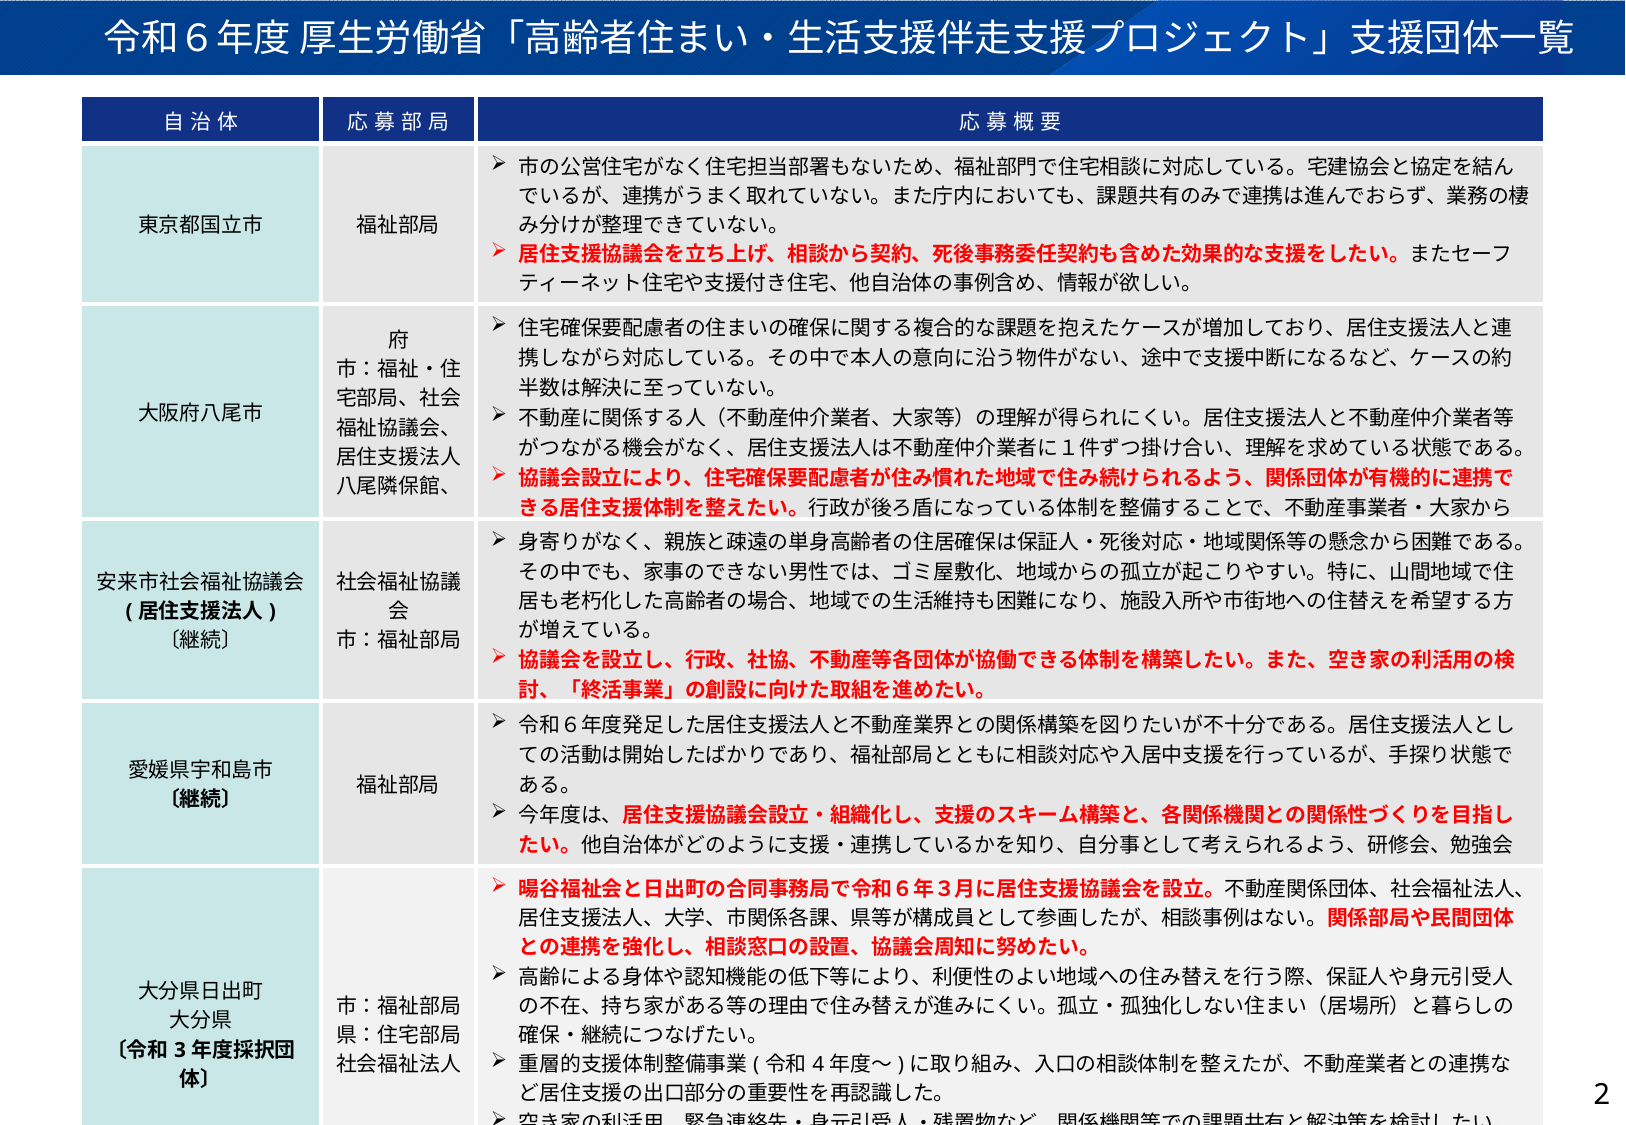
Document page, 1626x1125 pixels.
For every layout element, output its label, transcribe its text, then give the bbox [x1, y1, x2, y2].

table_cell 市の公営住宅がなく住宅担当部署もないため、福祉部門で住宅相談に対応している。宅建協会と協定を結んでいるが、連携がうまく取れていない。また庁内においても、課題共有のみで連携は進んでおらず、業務の棲み分けが整理できていない。 居住支援協議会を立ち上げ、相談から契約、死後事務委任契約も含めた効果的な支援をしたい。またセーフティーネット住宅や支援付き住宅、他自治体の事例含め、情報が欲しい。 [478, 146, 1543, 302]
table_cell 大阪府八尾市 [82, 306, 319, 517]
text_box [1564, 0, 1625, 76]
table_cell 令和６年度発足した居住支援法人と不動産業界との関係構築を図りたいが不十分である。居住支援法人としての活動は開始したばかりであり、福祉部局とともに相談対応や入居中支援を行っているが、手探り状態である。 今年度は、居住支援協議会設立・組織化し、支援のスキーム構築と、各関係機関との関係性づくりを目指したい。他自治体がどのように支援・連携しているかを知り、自分事として考えられるよう、研修会、勉強会を実施したい。 [478, 703, 1543, 864]
table_cell 住宅確保要配慮者の住まいの確保に関する複合的な課題を抱えたケースが増加しており、居住支援法人と連携しながら対応している。その中で本人の意向に沿う物件がない、途中で支援中断になるなど、ケースの約半数は解決に至っていない。 不動産に関係する人（不動産仲介業者、大家等）の理解が得られにくい。居住支援法人と不動産仲介業者等がつながる機会がなく、居住支援法人は不動産仲介業者に１件ずつ掛け合い、理解を求めている状態である。 協議会設立により、住宅確保要配慮者が住み慣れた地域で住み続けられるよう、関係団体が有機的に連携できる居住支援体制を整えたい。行政が後ろ盾になっている体制を整備することで、不動産事業者・大家からの居住支援事業への理解を得られるようにしたい。 [478, 306, 1543, 517]
text_box [1046, 67, 1564, 76]
table_cell 市：福祉部局 県：住宅部局 社会福祉法人 [323, 868, 474, 1125]
table_cell 暘谷福祉会と日出町の合同事務局で令和６年３月に居住支援協議会を設立。不動産関係団体、社会福祉法人、居住支援法人、大学、市関係各課、県等が構成員として参画したが、相談事例はない。関係部局や民間団体との連携を強化し、相談窓口の設置、協議会周知に努めたい。 高齢による身体や認知機能の低下等により、利便性のよい地域への住み替えを行う際、保証人や身元引受人の不在、持ち家がある等の理由で住み替えが進みにくい。孤立・孤独化しない住まい（居場所）と暮らしの確保・継続につなげたい。 重層的支援体制整備事業(令和4年度～)に取り組み、入口の相談体制を整えたが、不動産業者との連携など居住支援の出口部分の重要性を再認識した。 空き家の利活用、緊急連絡先・身元引受人・残置物など、関係機関等での課題共有と解決策を検討したい。体制構築に向け、勉強会など庁内の問題意識の共有、行政・社協・社会福祉法人・不動産業者との意見交換会を行いたい。 [478, 868, 1543, 1125]
text_box [0, 0, 1155, 76]
table_cell 大分県日出町 大分県 〔令和3年度採択団体〕 [82, 868, 319, 1125]
table_cell 福祉部局 [323, 703, 474, 864]
table_cell 福祉部局 [323, 146, 474, 302]
table_cell 愛媛県宇和島市 〔継続〕 [82, 703, 319, 864]
table_header 応募概要 [478, 97, 1543, 141]
table_header 自治体 [82, 97, 319, 141]
text_box [1148, 0, 1564, 6]
table_header 応募部局 [323, 97, 474, 141]
text_box 令和６年度 厚生労働省「高齢者住まい・生活支援伴走支援プロジェクト」支援団体一覧 [62, 6, 1616, 67]
table_cell 安来市社会福祉協議会 (居住支援法人) 〔継続〕 [82, 521, 319, 699]
table_cell 社会福祉協議会 市：福祉部局 [323, 521, 474, 699]
text_box 2 [1245, 1065, 1625, 1125]
table_cell 東京都国立市 [82, 146, 319, 302]
table_cell 府 市：福祉・住宅部局、社会福祉協議会、居住支援法人八尾隣保館、 [323, 306, 474, 517]
table_cell 身寄りがなく、親族と疎遠の単身高齢者の住居確保は保証人・死後対応・地域関係等の懸念から困難である。その中でも、家事のできない男性では、ゴミ屋敷化、地域からの孤立が起こりやすい。特に、山間地域で住居も老朽化した高齢者の場合、地域での生活維持も困難になり、施設入所や市街地への住替えを希望する方が増えている。 協議会を設立し、行政、社協、不動産等各団体が協働できる体制を構築したい。また、空き家の利活用の検討、「終活事業」の創設に向けた取組を進めたい。 [478, 521, 1543, 699]
